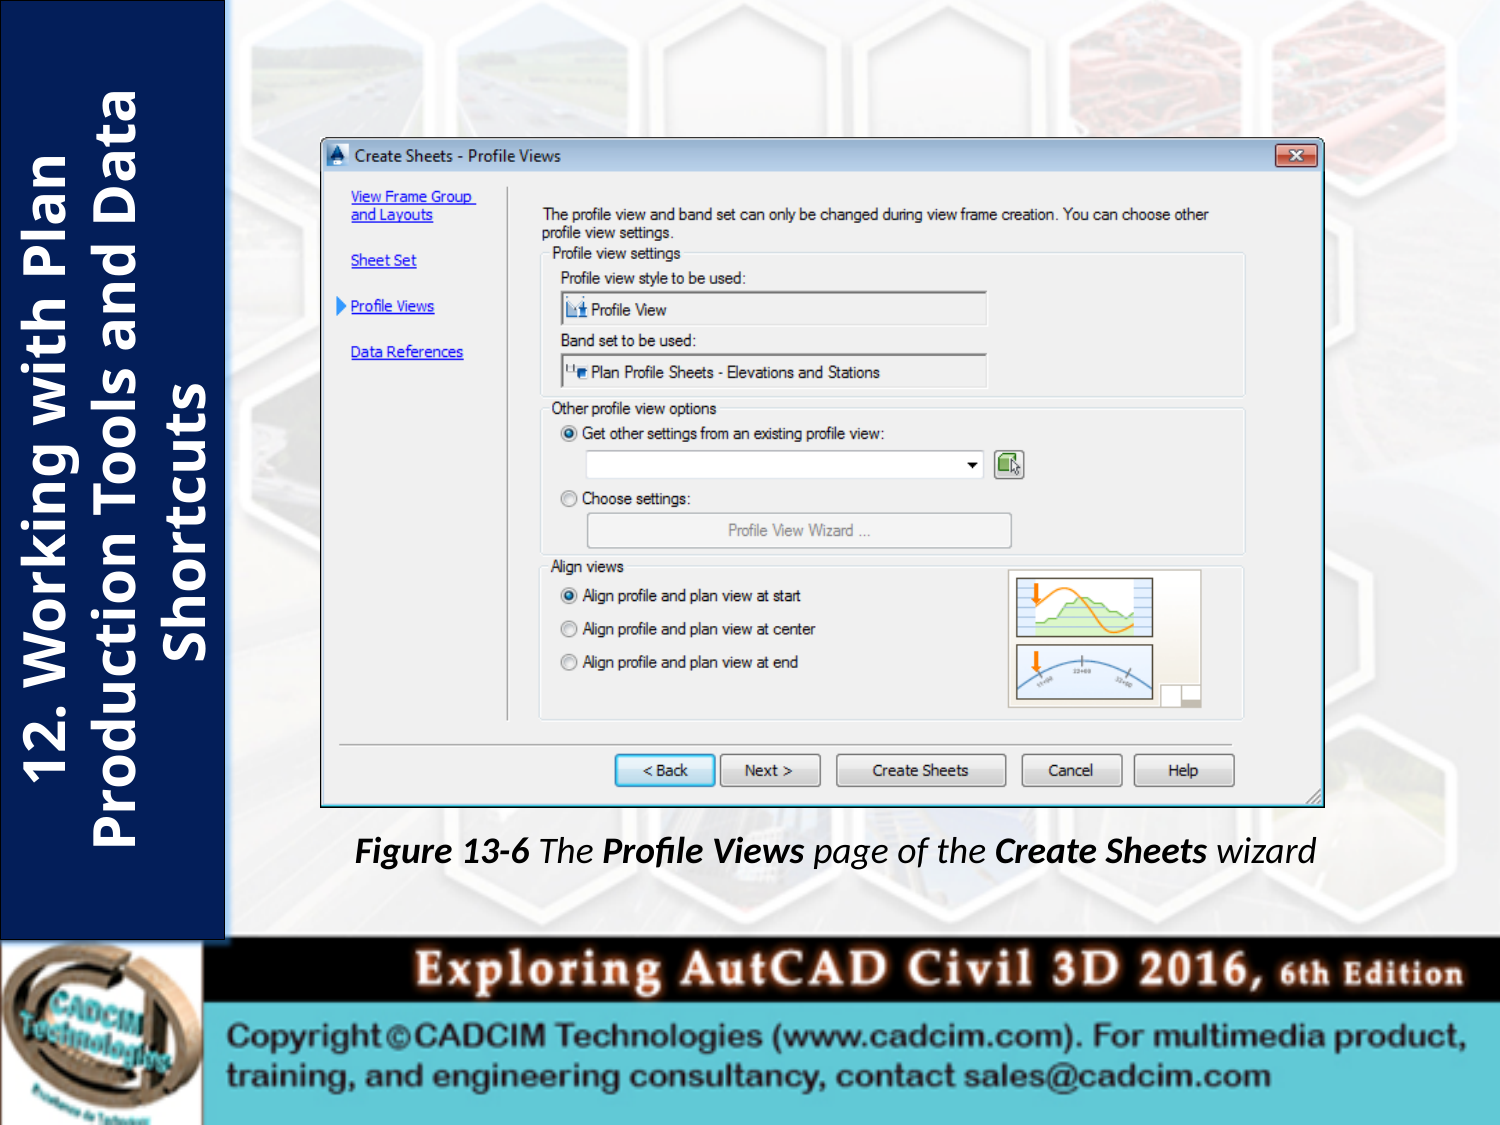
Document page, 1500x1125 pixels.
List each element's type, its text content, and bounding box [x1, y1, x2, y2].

picture [0, 0, 1500, 1125]
text_box Figure 13-6 The Profile Views page of the Create Sheets wizard [340, 818, 1344, 878]
